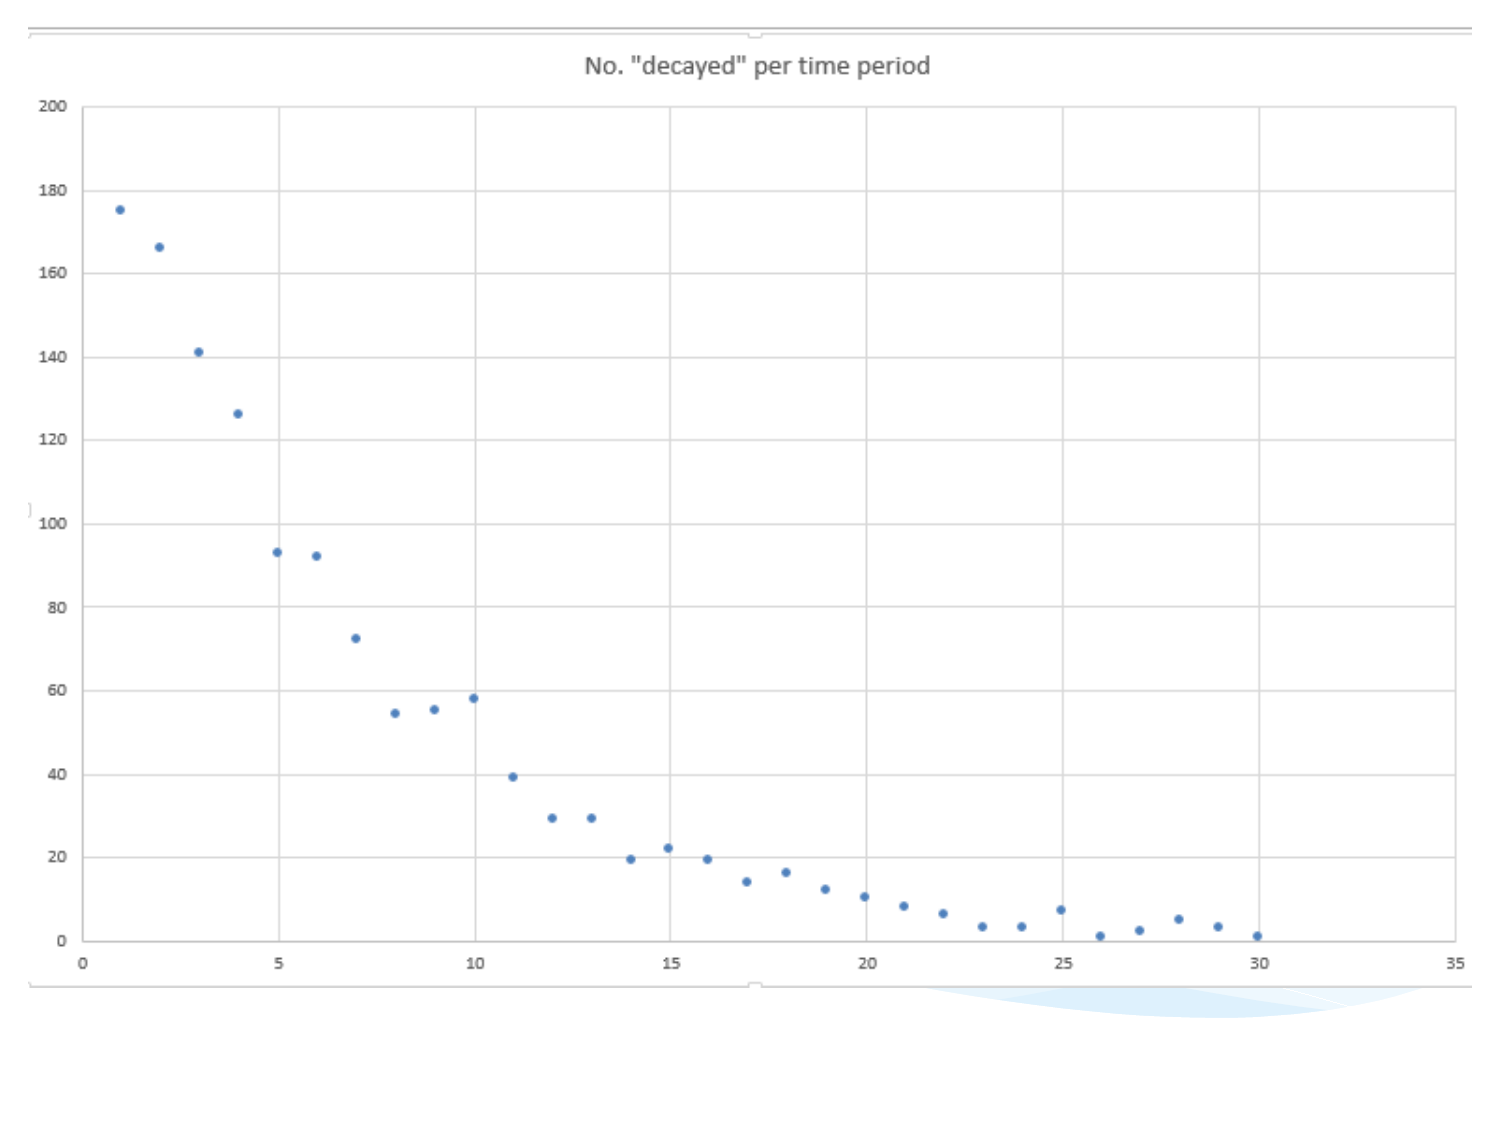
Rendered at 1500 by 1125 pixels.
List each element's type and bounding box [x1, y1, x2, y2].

picture [28, 24, 1472, 988]
